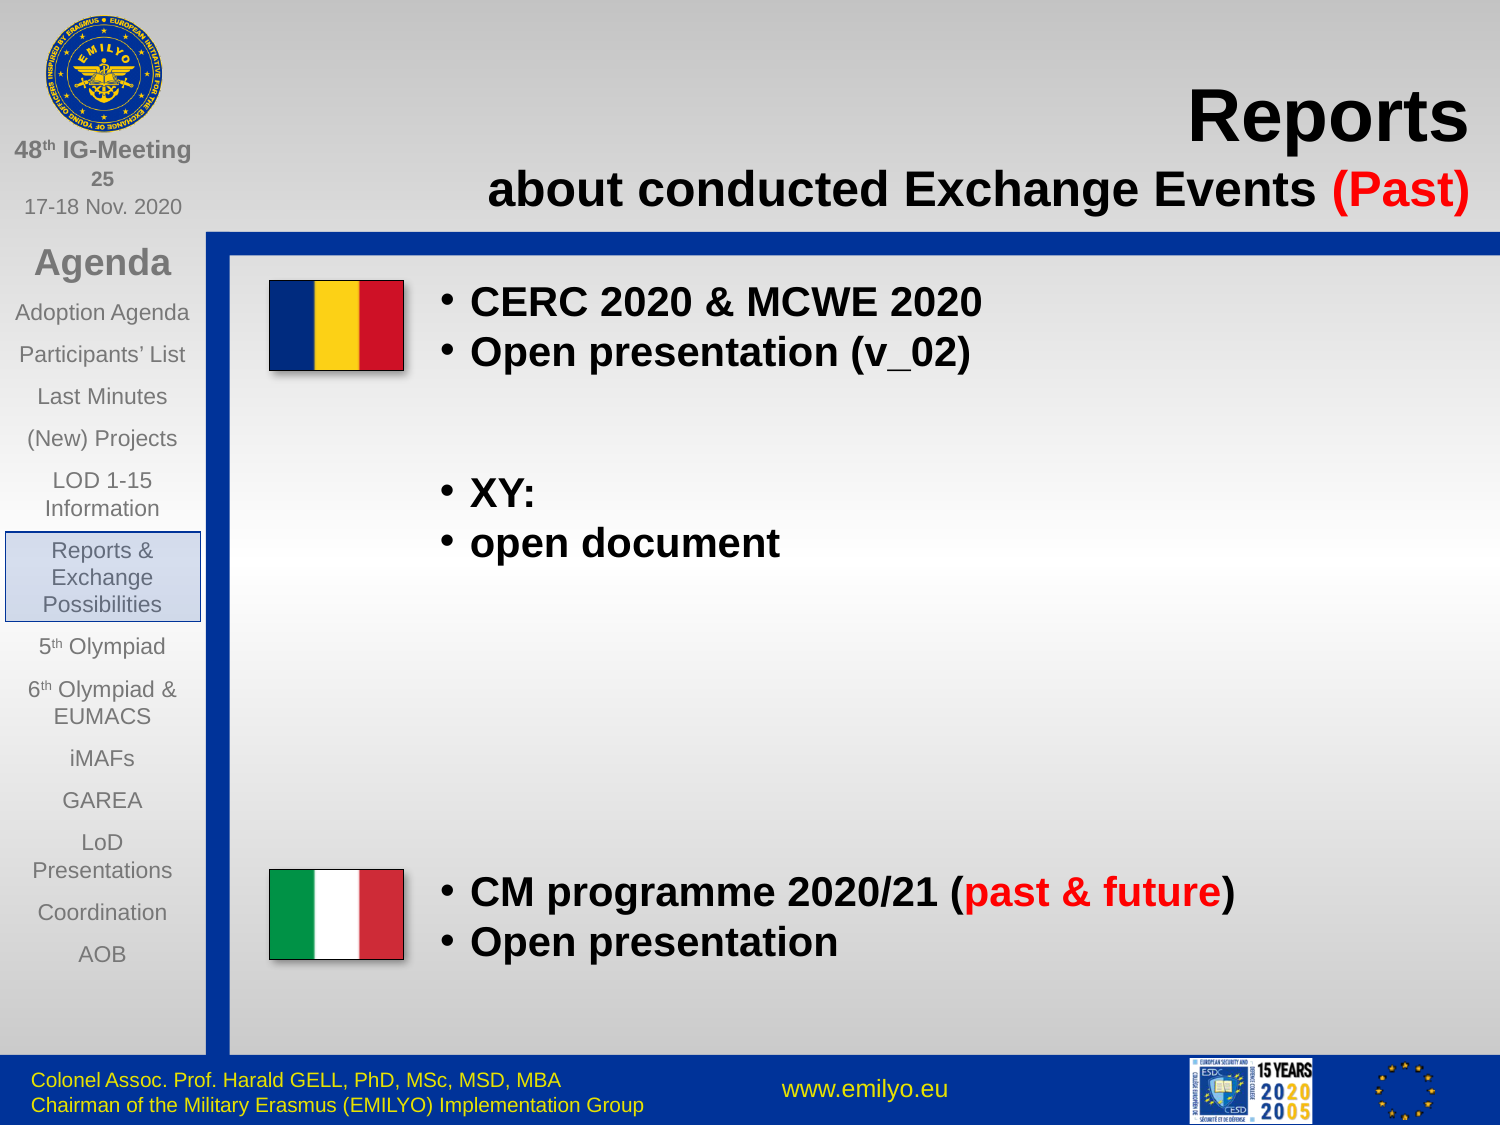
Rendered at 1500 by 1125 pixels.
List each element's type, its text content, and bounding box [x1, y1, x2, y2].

text_box CERC 2020 & MCWE 2020 Open presentation (v_02) [425, 267, 1483, 382]
picture [1189, 1058, 1313, 1124]
picture [269, 870, 404, 960]
title Reports about conducted Exchange Events (Past) [207, 28, 1471, 217]
text_box XY: open document [425, 458, 1482, 573]
picture [1374, 1060, 1435, 1120]
text_box CM programme 2020/21 (past & future) Open presentation [425, 857, 1483, 973]
picture [269, 280, 404, 371]
text_box [5, 532, 201, 622]
picture [45, 14, 163, 133]
